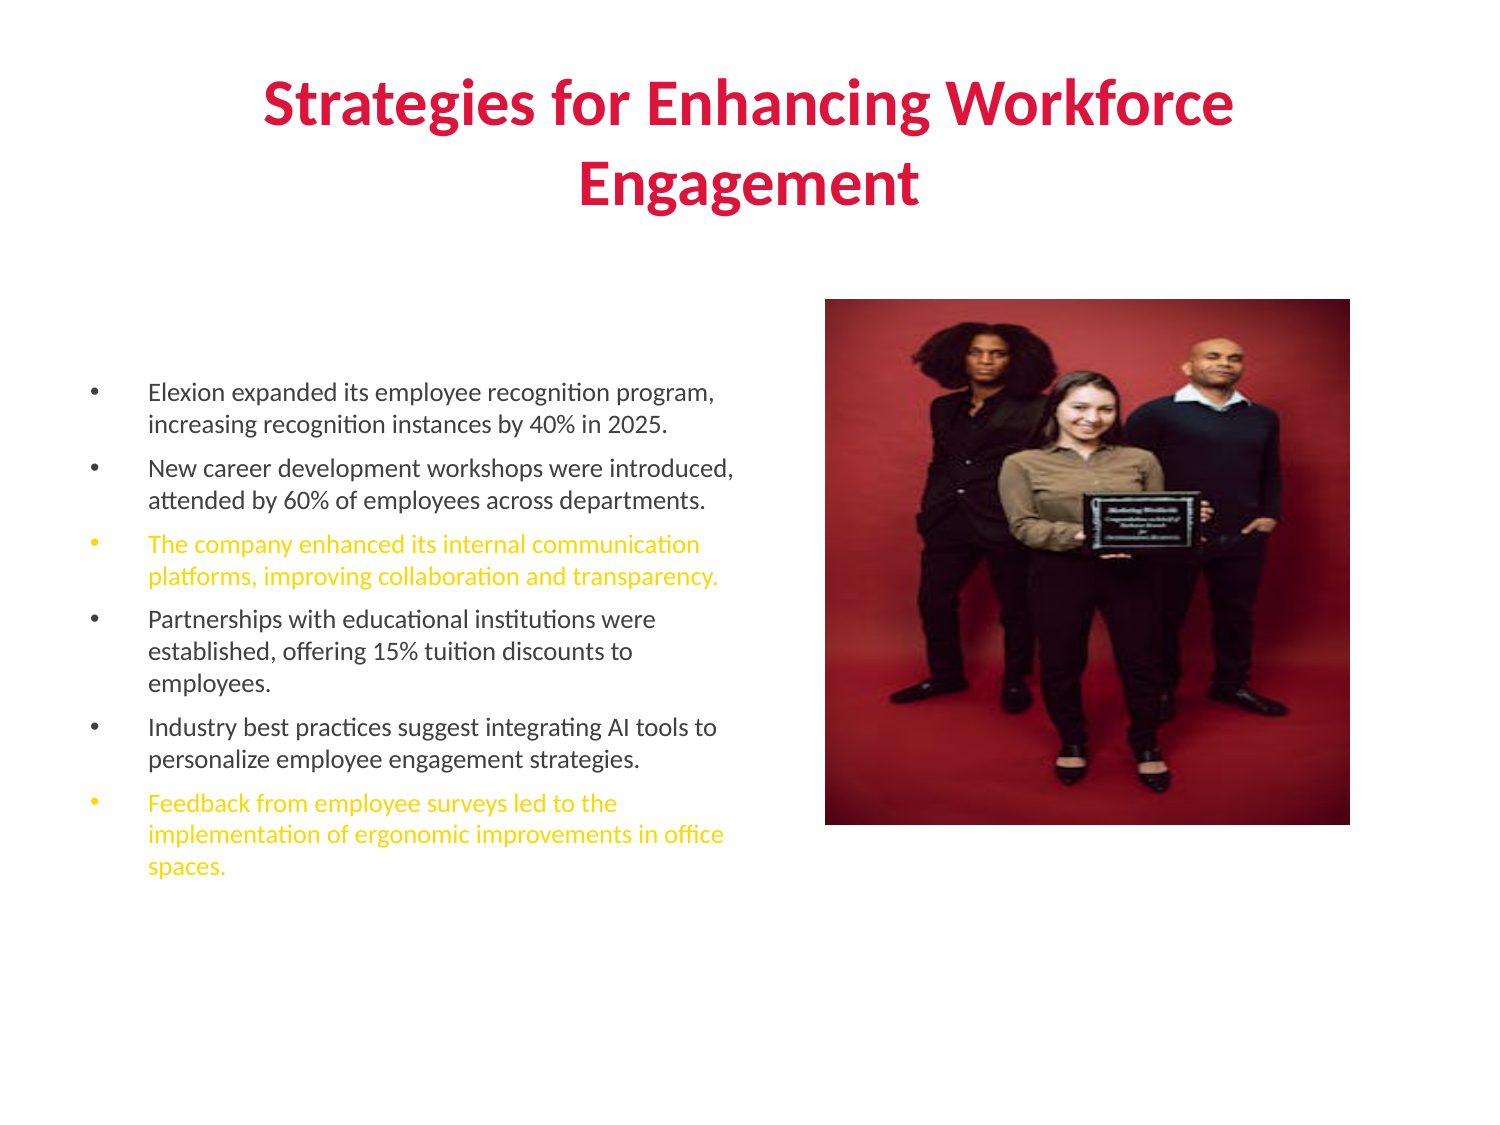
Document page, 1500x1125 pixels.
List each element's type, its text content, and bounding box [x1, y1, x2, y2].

title Strategies for Enhancing Workforce Engagement [75, 45, 1425, 233]
picture [824, 299, 1351, 826]
list Elexion expanded its employee recognition program, increasing recognition instances by 40% in 2025. New career development workshops were introduced, attended by 60% of employees across departments. The company enhanced its internal communication platforms, improving collaboration and transparency. Partnerships with educational institutions were established, offering 15% tuition discounts to employees. Industry best practices suggest integrating AI tools to personalize employee engagement strategies. Feedback from employee surveys led to the implementation of ergonomic improvements in office spaces. [75, 298, 750, 899]
